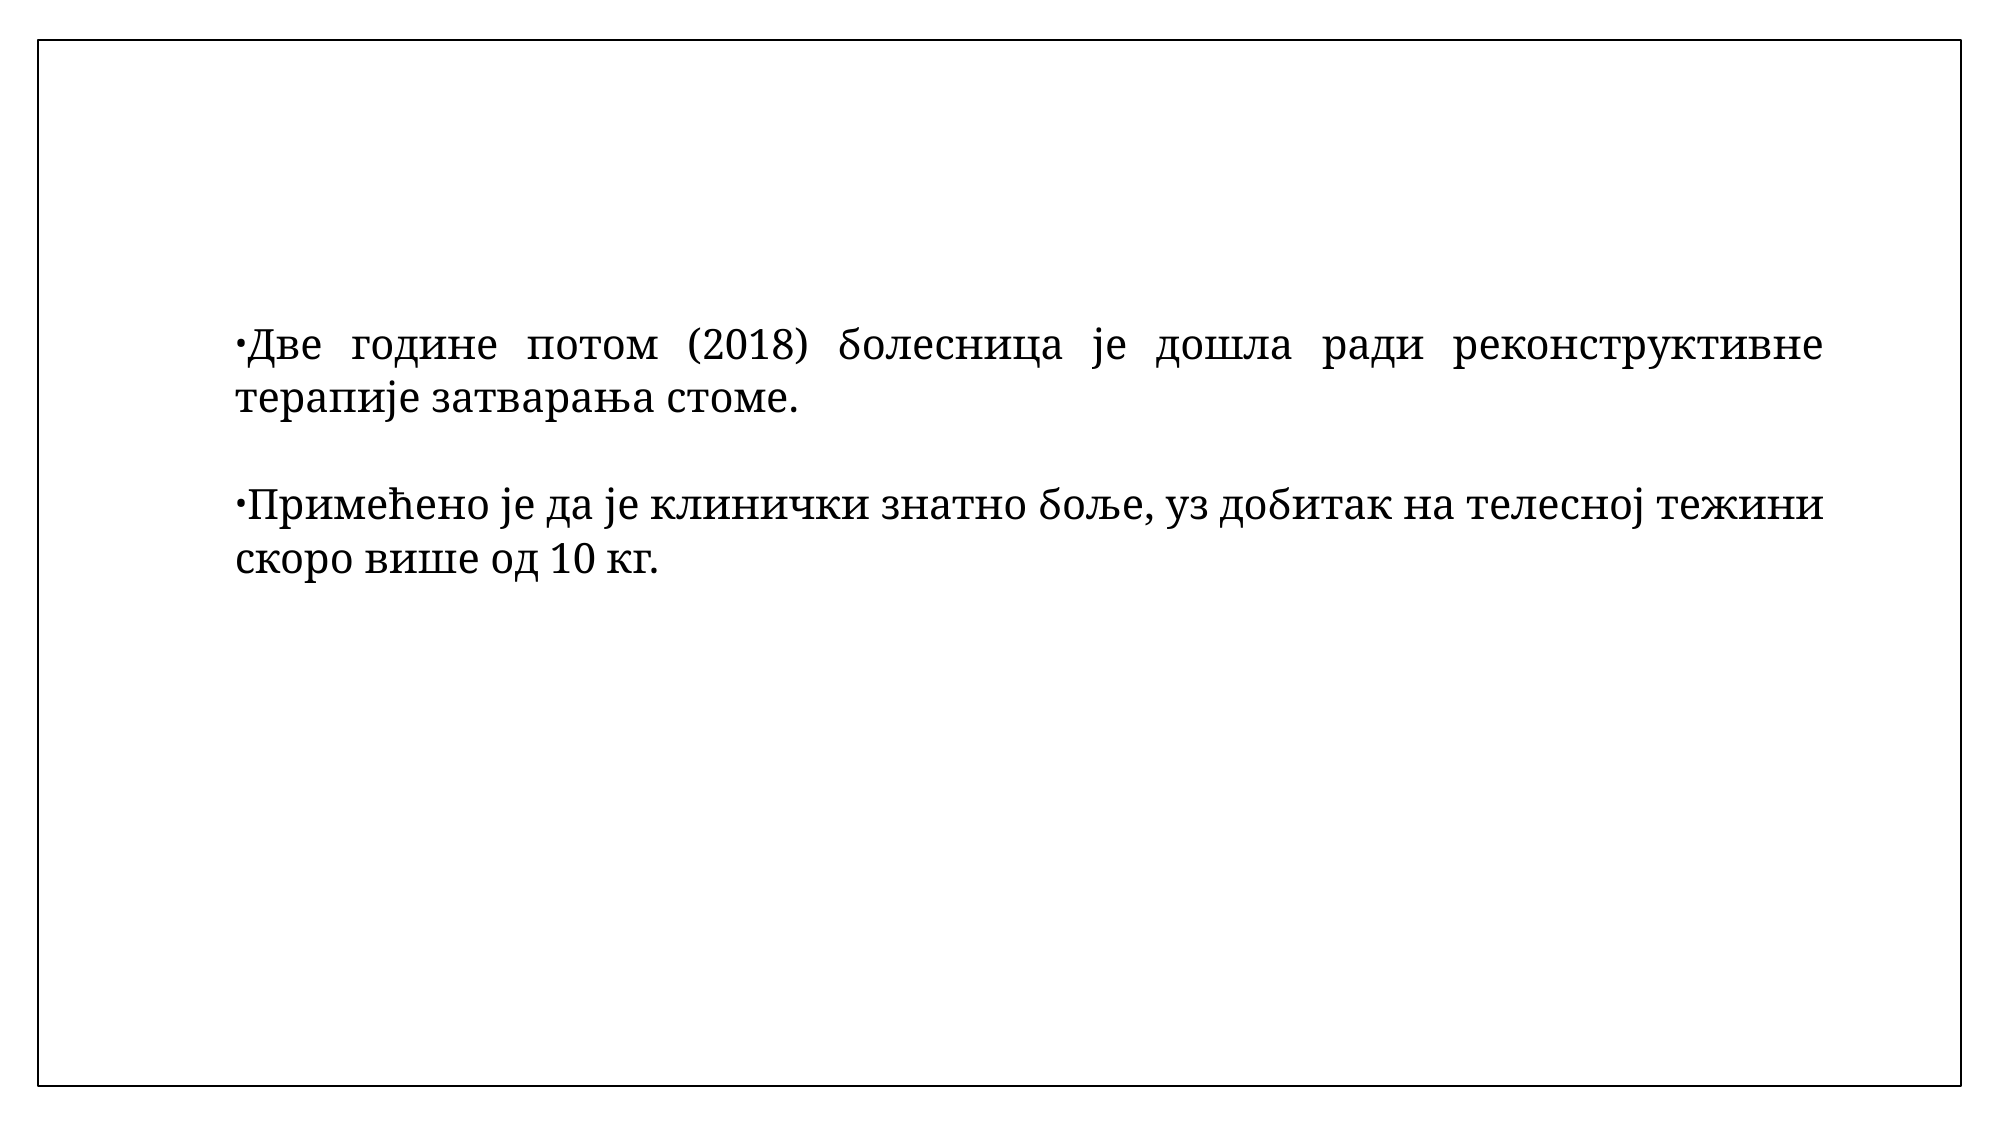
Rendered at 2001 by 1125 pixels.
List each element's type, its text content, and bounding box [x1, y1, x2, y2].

list Две године потом (2018) болесница је дошла ради реконструктивне терапије затварања стоме. Примећено је да је клинички знатно боље, уз добитак на телесној тежини скоро више од 10 кг. [219, 256, 1840, 920]
